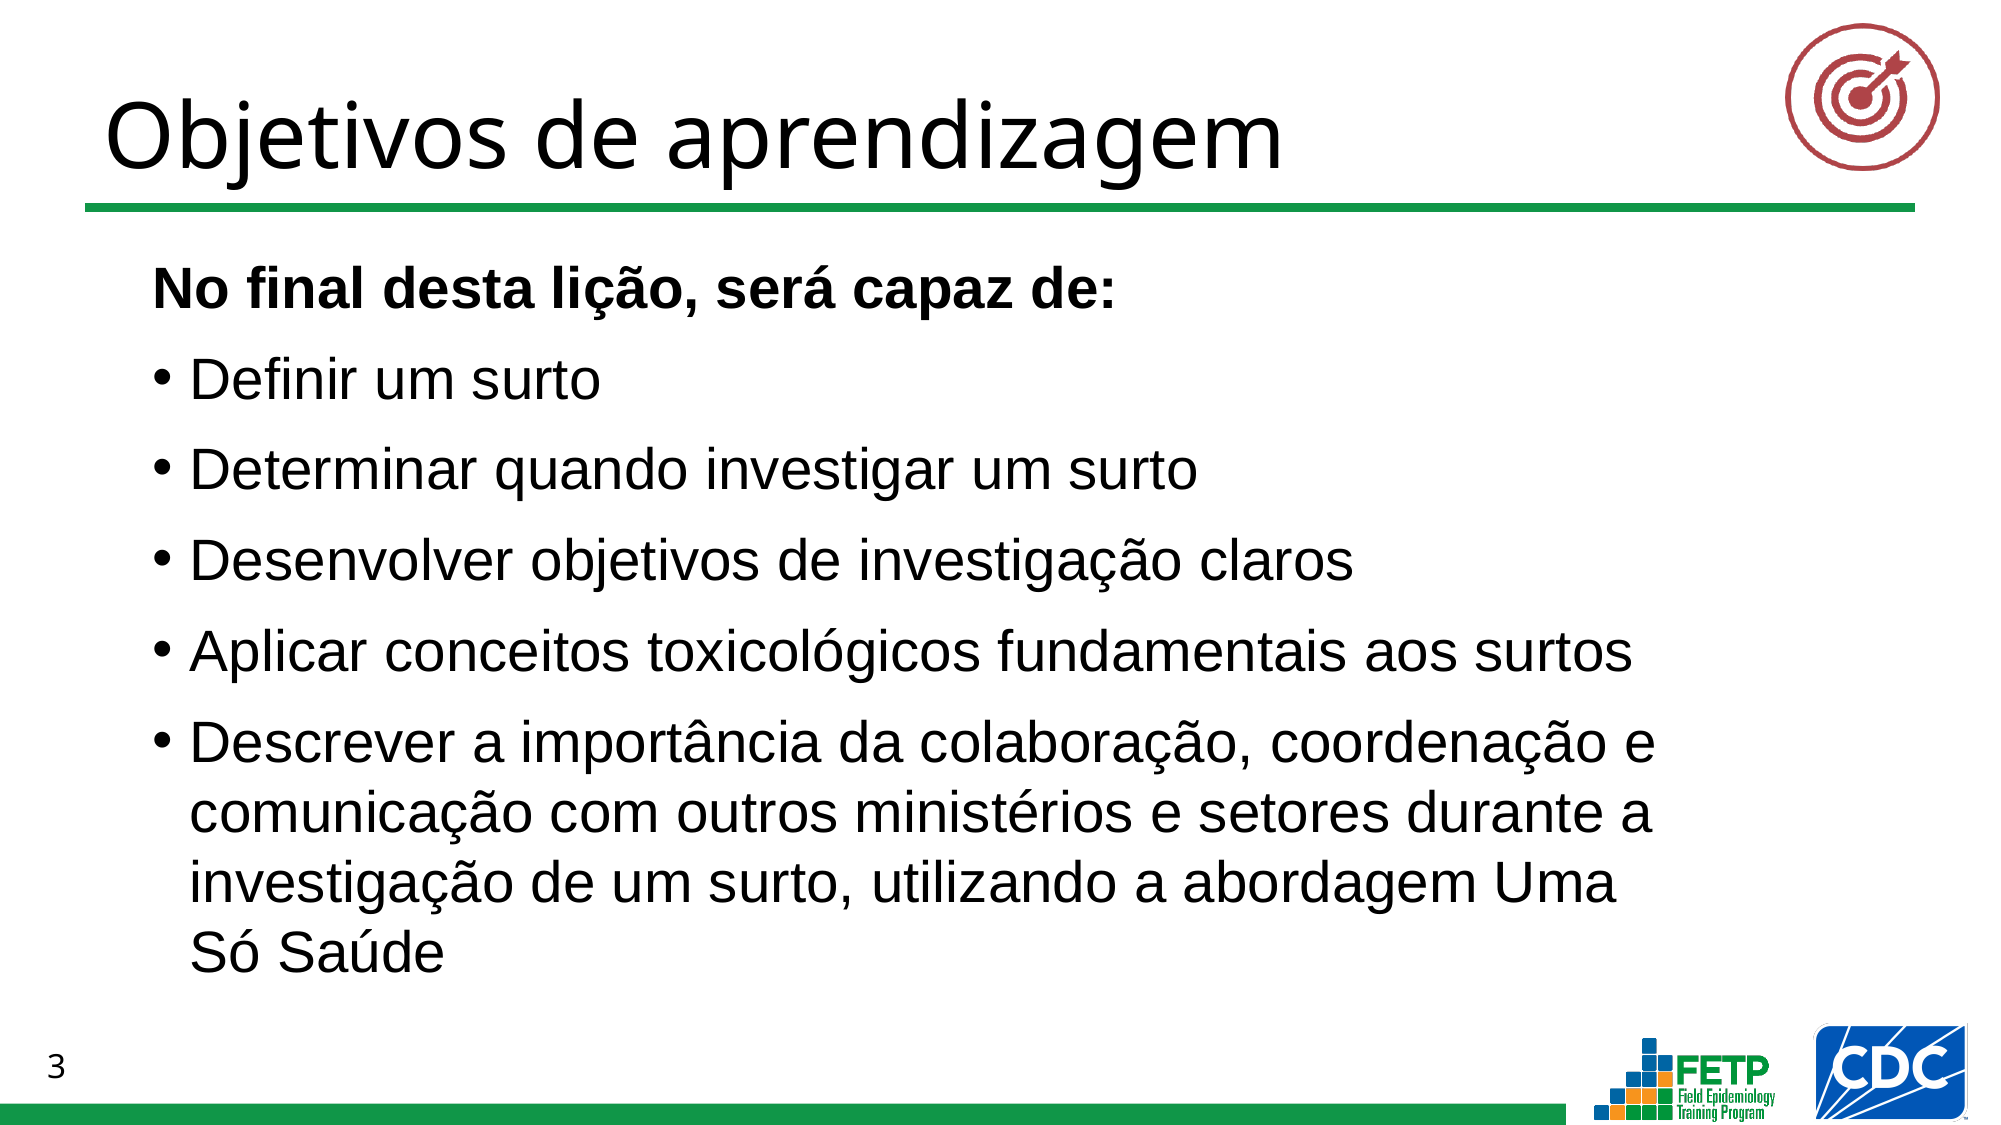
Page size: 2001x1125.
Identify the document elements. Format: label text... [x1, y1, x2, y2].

picture [1594, 1038, 1775, 1122]
list No final desta lição, será capaz de: Definir um surto Determinar quando investigar um surto Desenvolver objetivos de investigação claros Aplicar conceitos toxicológicos fundamentais aos surtos Descrever a importância da colaboração, coordenação e comunicação com outros ministérios e setores durante a investigação de um surto, utilizando a abordagem Uma Só Saúde [137, 242, 1863, 1004]
picture [1785, 23, 1940, 171]
picture [1813, 1023, 1968, 1122]
